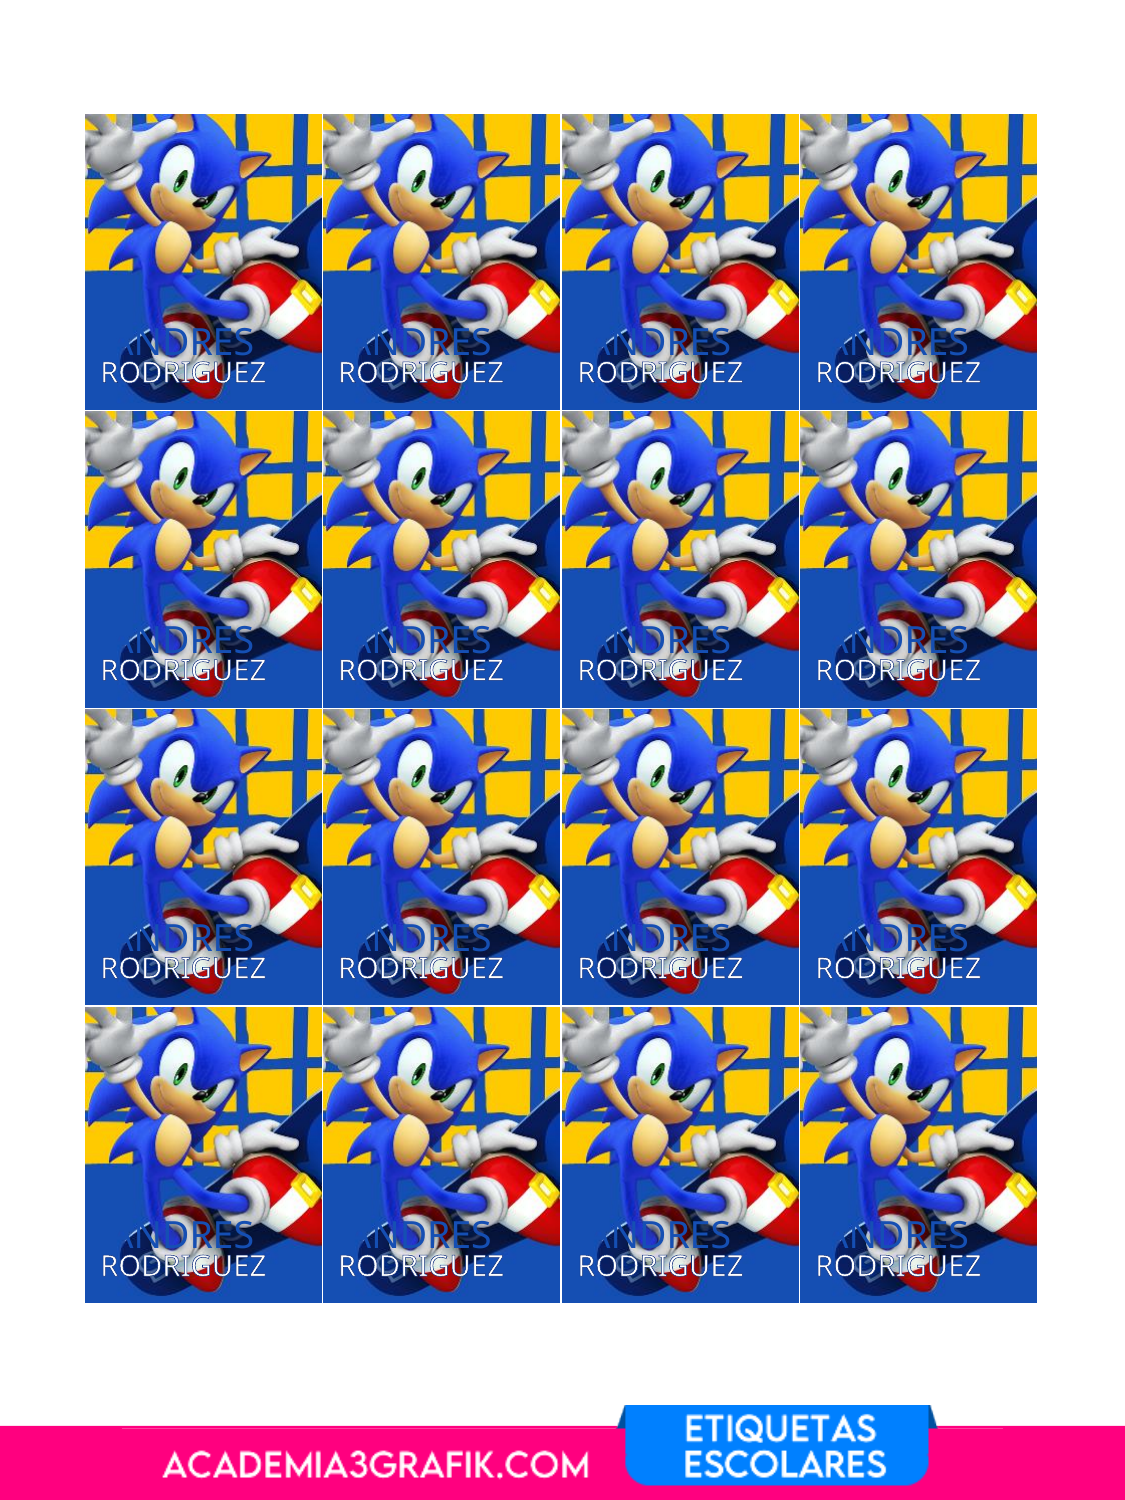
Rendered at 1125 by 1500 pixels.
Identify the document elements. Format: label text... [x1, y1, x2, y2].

picture [122, 1405, 1003, 1500]
picture [85, 1007, 322, 1303]
picture [85, 709, 322, 1005]
picture [323, 1007, 560, 1303]
picture [800, 1007, 1037, 1303]
picture [800, 114, 1037, 410]
picture [562, 1007, 799, 1303]
picture [800, 411, 1037, 708]
picture [323, 709, 560, 1005]
picture [323, 411, 560, 708]
picture [562, 709, 799, 1005]
text_box RODRIGUEZ [1037, 643, 1045, 694]
picture [323, 114, 560, 410]
picture [85, 411, 322, 708]
text_box RODRIGUEZ [1037, 941, 1045, 992]
picture [800, 709, 1037, 1005]
picture [562, 114, 799, 410]
text_box RODRIGUEZ [1037, 346, 1045, 396]
text_box RODRIGUEZ [1037, 1239, 1045, 1290]
picture [85, 114, 322, 410]
picture [562, 411, 799, 708]
